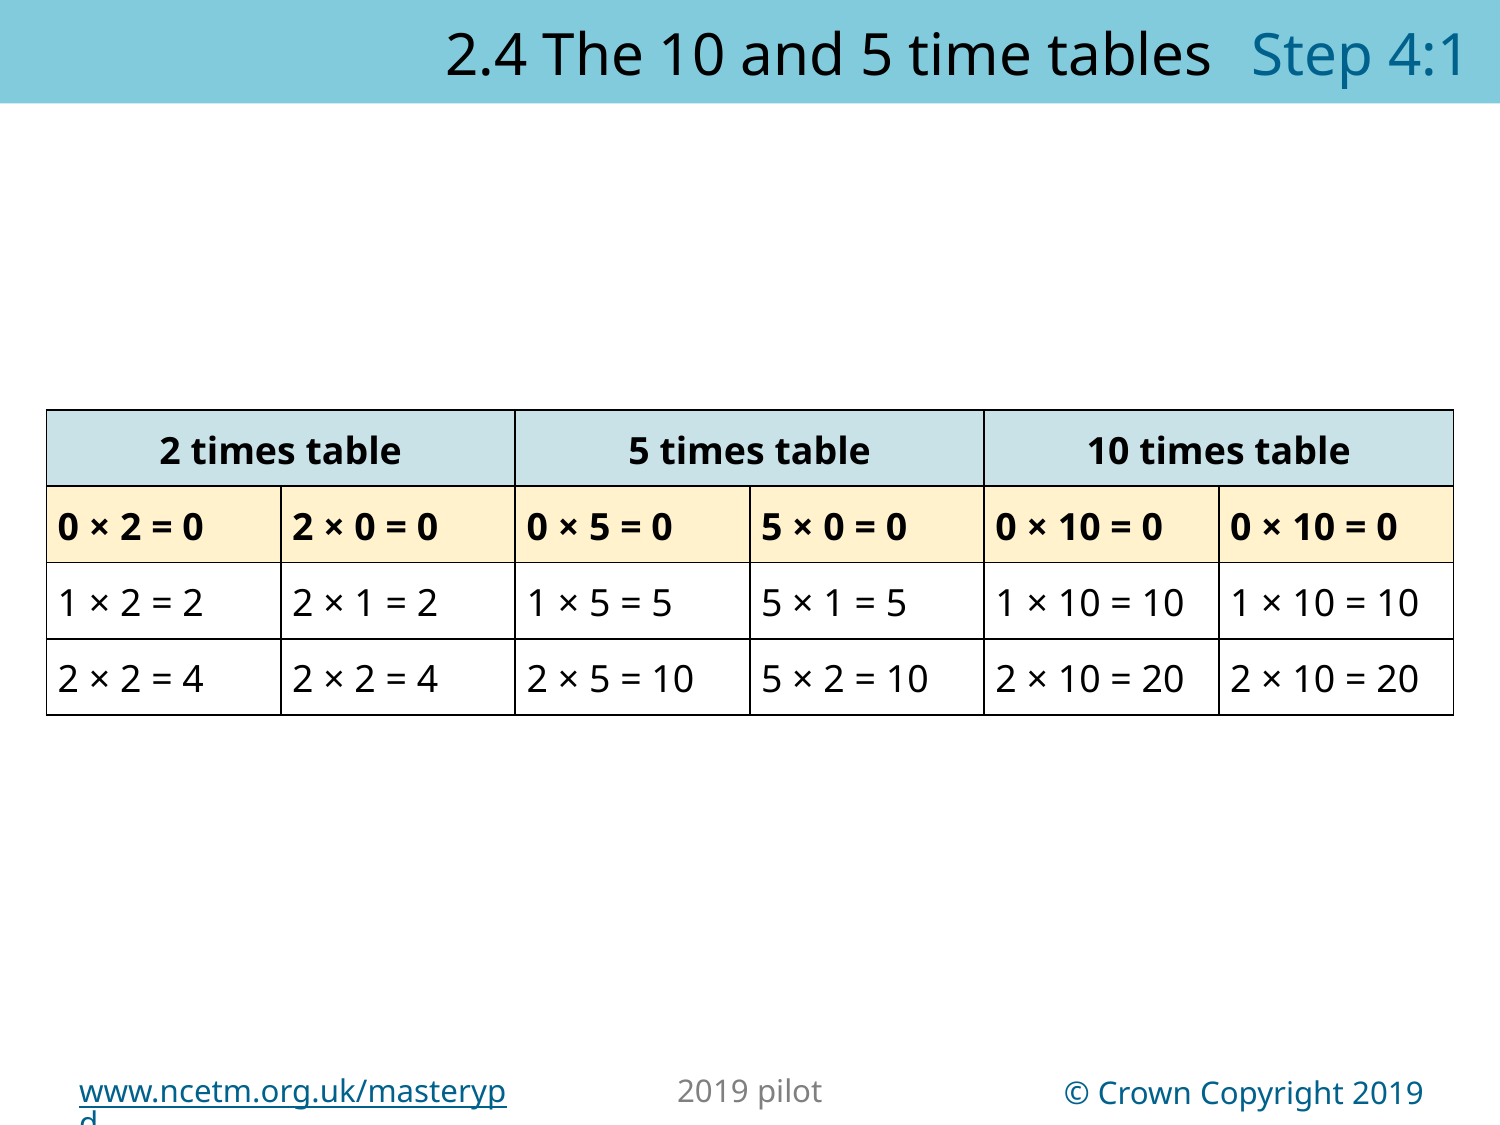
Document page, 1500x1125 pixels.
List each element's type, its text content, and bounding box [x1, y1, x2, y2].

table_cell 1 × 10 = 10 [1220, 563, 1453, 638]
table_header 5 times table [516, 411, 983, 485]
table_cell 0 × 10 = 0 [1220, 487, 1453, 562]
table_cell 5 × 0 = 0 [751, 487, 983, 562]
table_cell 0 × 2 = 0 [47, 487, 280, 562]
table_cell 5 × 2 = 10 [751, 640, 983, 714]
table_cell 1 × 10 = 10 [985, 563, 1218, 638]
table_cell 2 × 1 = 2 [282, 563, 514, 638]
table_cell 2 × 0 = 0 [282, 487, 514, 562]
table_cell 0 × 10 = 0 [985, 487, 1218, 562]
table_cell 0 × 5 = 0 [516, 487, 749, 562]
list 2.4 The 10 and 5 time tables Step 4:1 [0, 0, 1500, 104]
table_cell 1 × 2 = 2 [47, 563, 280, 638]
table_cell 2 × 2 = 4 [282, 640, 514, 714]
table_header 10 times table [985, 411, 1453, 485]
table_cell 1 × 5 = 5 [516, 563, 749, 638]
table_header 2 times table [47, 411, 514, 485]
table_cell 2 × 10 = 20 [1220, 640, 1453, 714]
table_cell 2 × 5 = 10 [516, 640, 749, 714]
table_cell 5 × 1 = 5 [751, 563, 983, 638]
table_cell 2 × 2 = 4 [47, 640, 280, 714]
table_cell 2 × 10 = 20 [985, 640, 1218, 714]
